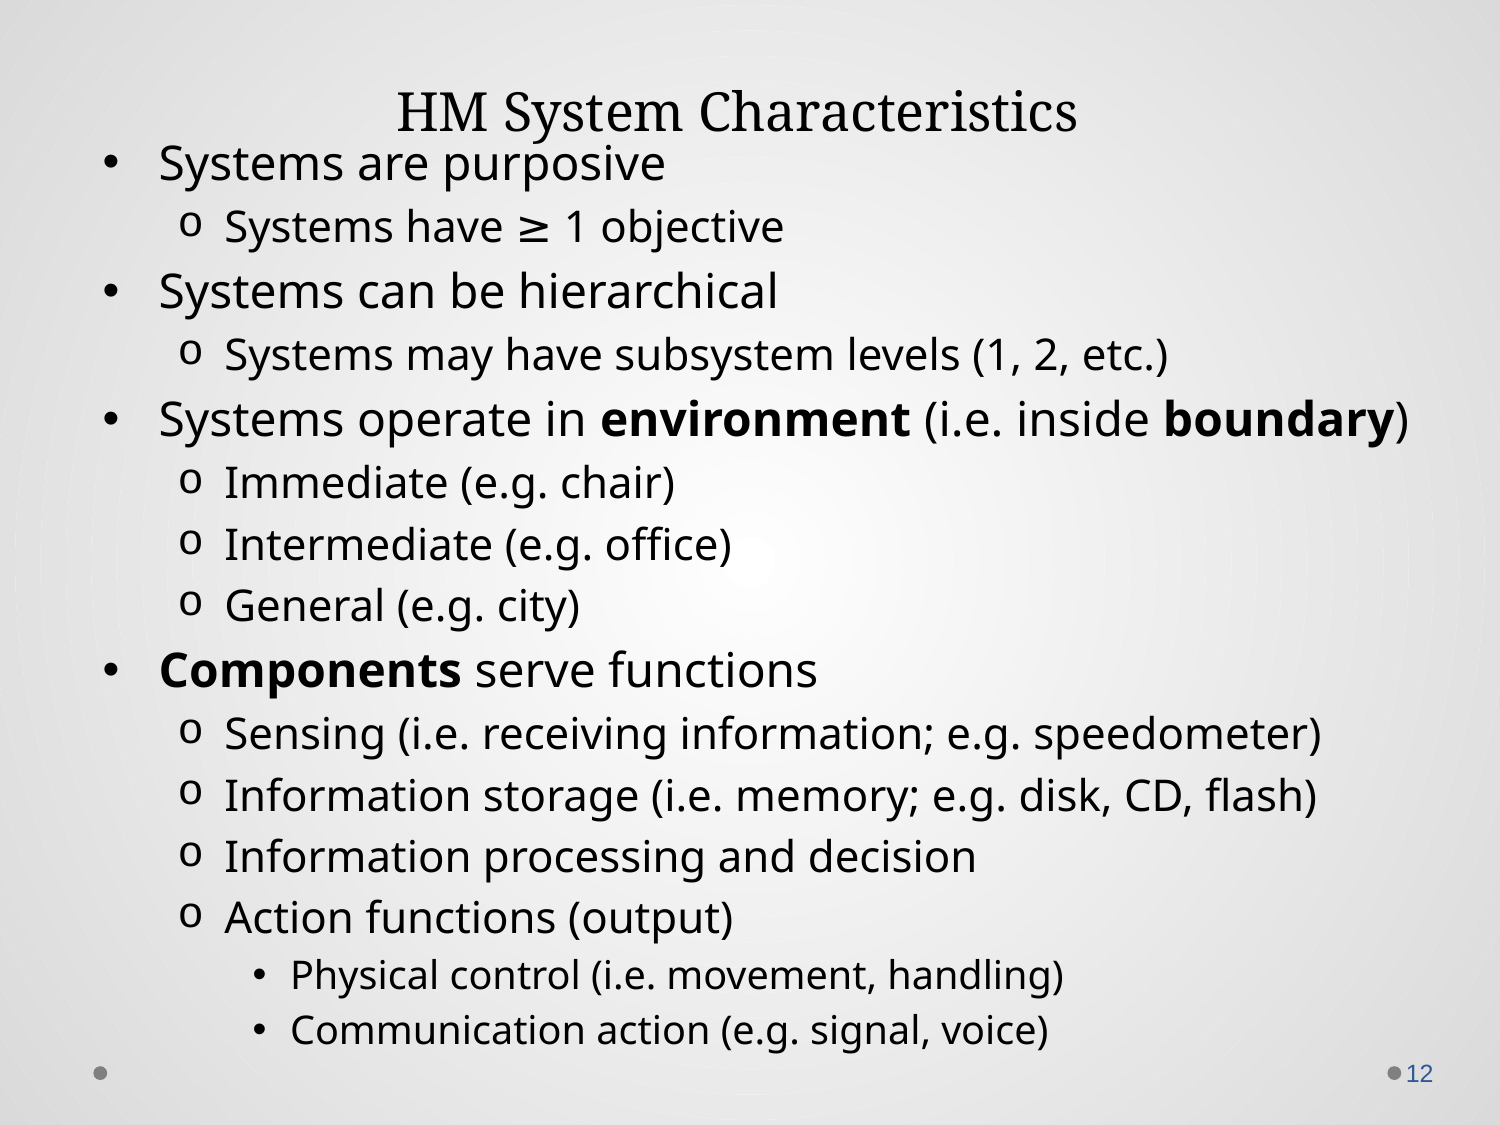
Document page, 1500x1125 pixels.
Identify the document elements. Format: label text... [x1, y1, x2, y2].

title HM System Characteristics [62, 50, 1413, 150]
slide_number 12 [1401, 1042, 1494, 1103]
list Systems are purposive Systems have ≥ 1 objective Systems can be hierarchical Systems may have subsystem levels (1, 2, etc.) Systems operate in environment (i.e. inside boundary) Immediate (e.g. chair) Intermediate (e.g. office) General (e.g. city) Components serve functions Sensing (i.e. receiving information; e.g. speedometer) Information storage (i.e. memory; e.g. disk, CD, flash) Information processing and decision Action functions (output) Physical control (i.e. movement, handling) Communication action (e.g. signal, voice) [87, 125, 1438, 1113]
